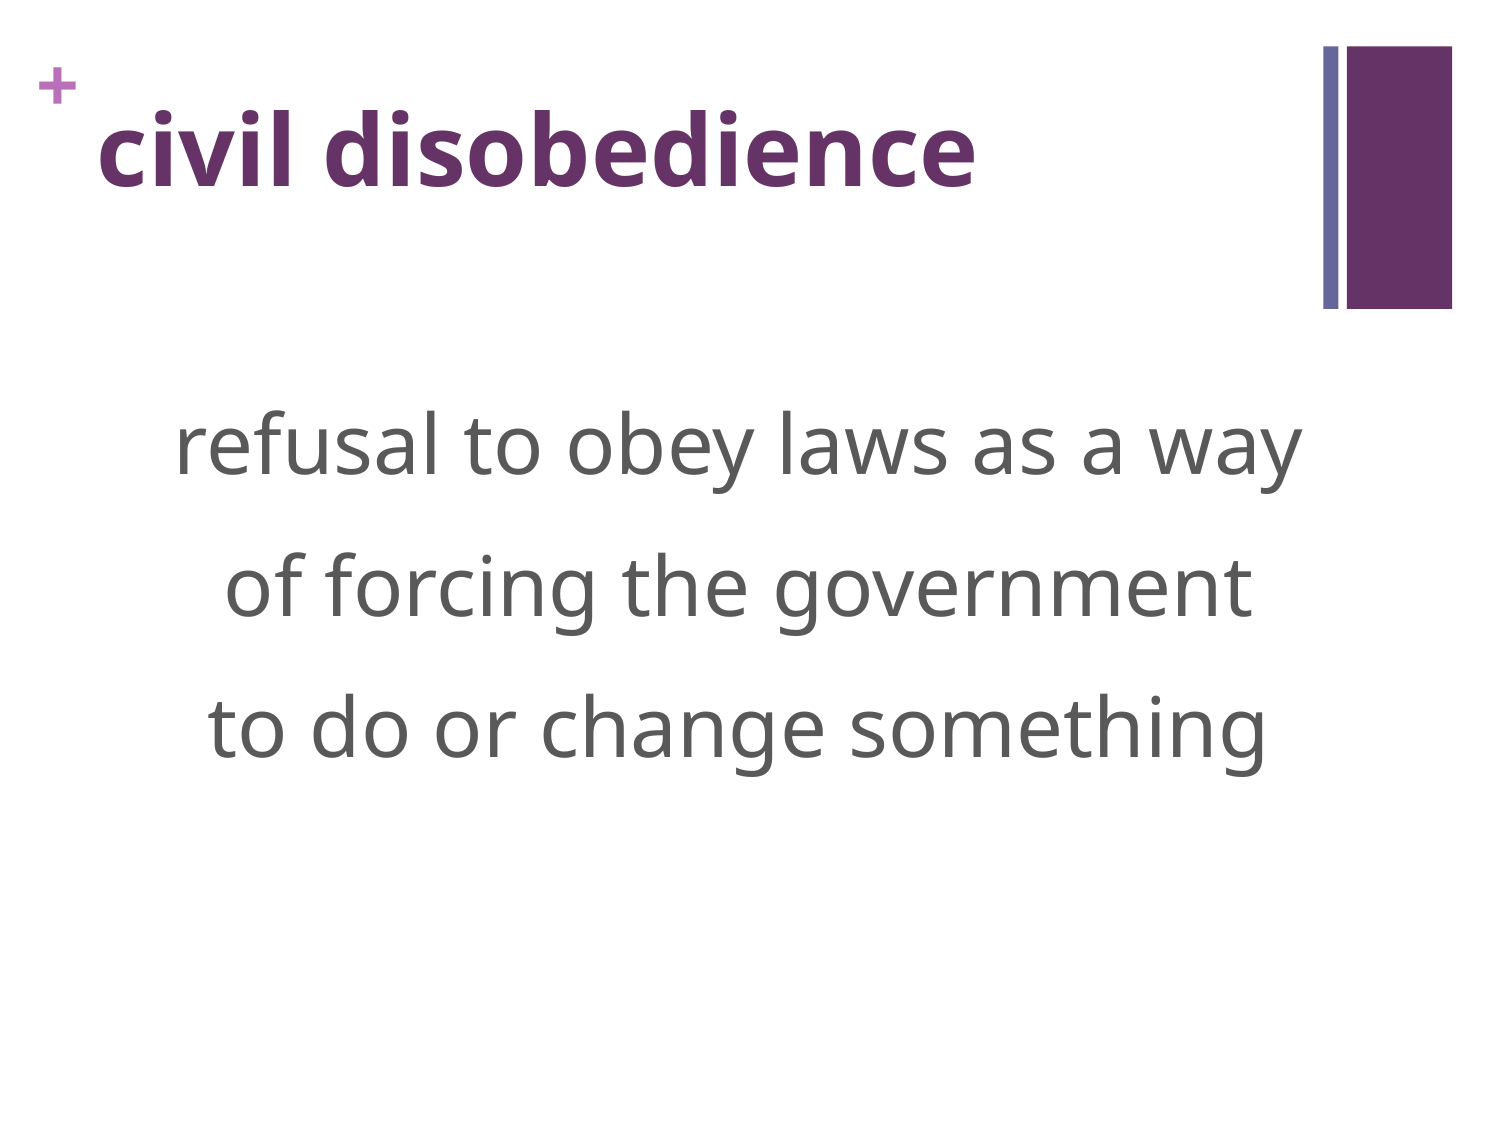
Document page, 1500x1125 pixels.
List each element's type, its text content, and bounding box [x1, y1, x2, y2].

list refusal to obey laws as a way of forcing the government to do or change something [75, 200, 1425, 943]
title civil disobedience [81, 79, 1322, 200]
